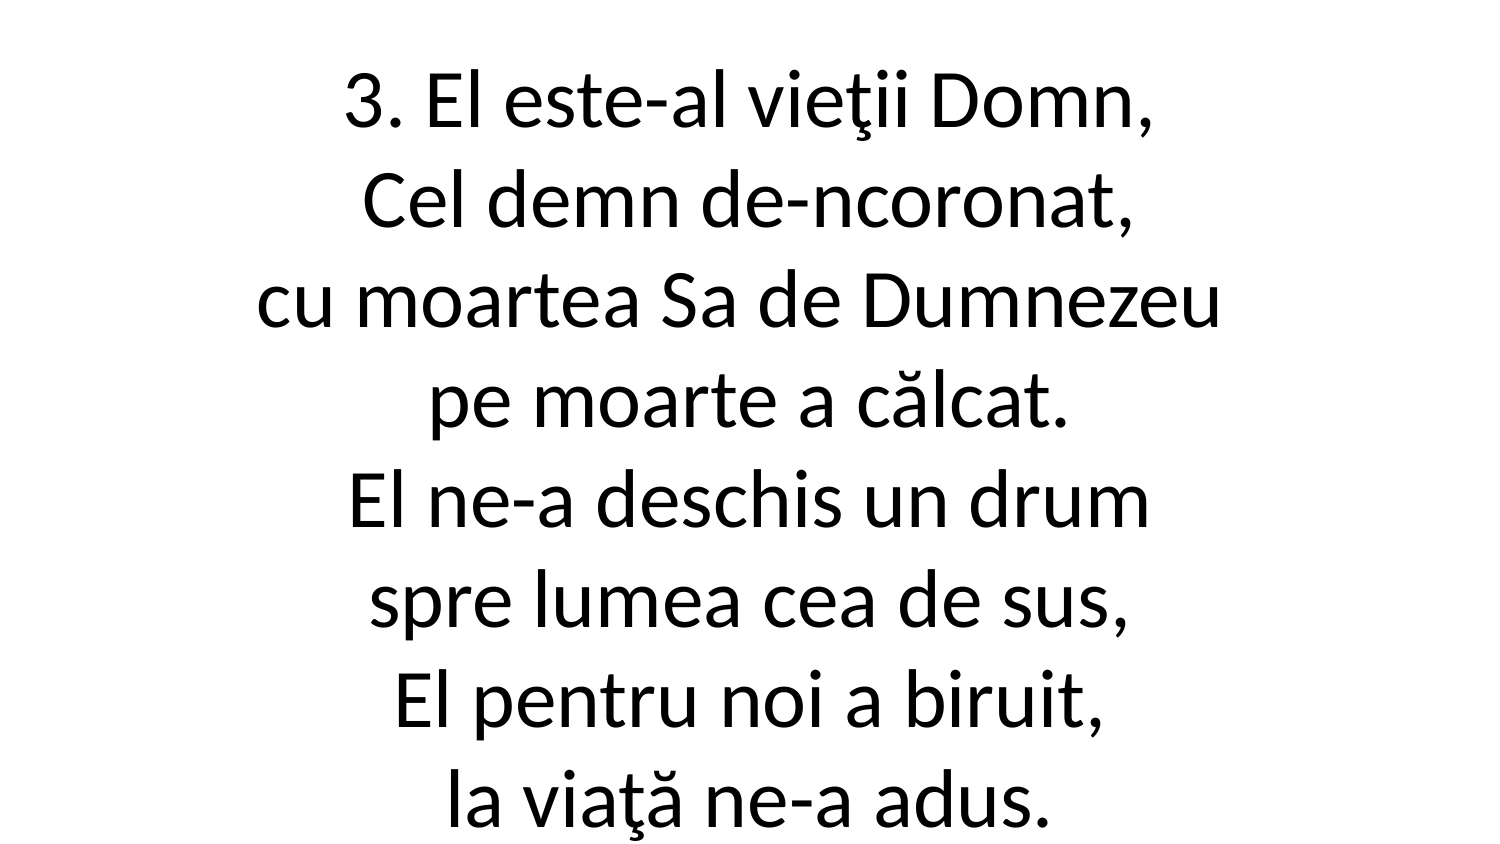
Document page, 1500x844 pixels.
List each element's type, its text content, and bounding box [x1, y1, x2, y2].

text_box 3. El este-al vieţii Domn, Cel demn de-ncoronat, cu moartea Sa de Dumnezeu pe moarte a călcat. El ne-a deschis un drum spre lumea cea de sus, El pentru noi a biruit, la viaţă ne-a adus. [241, 0, 1258, 844]
